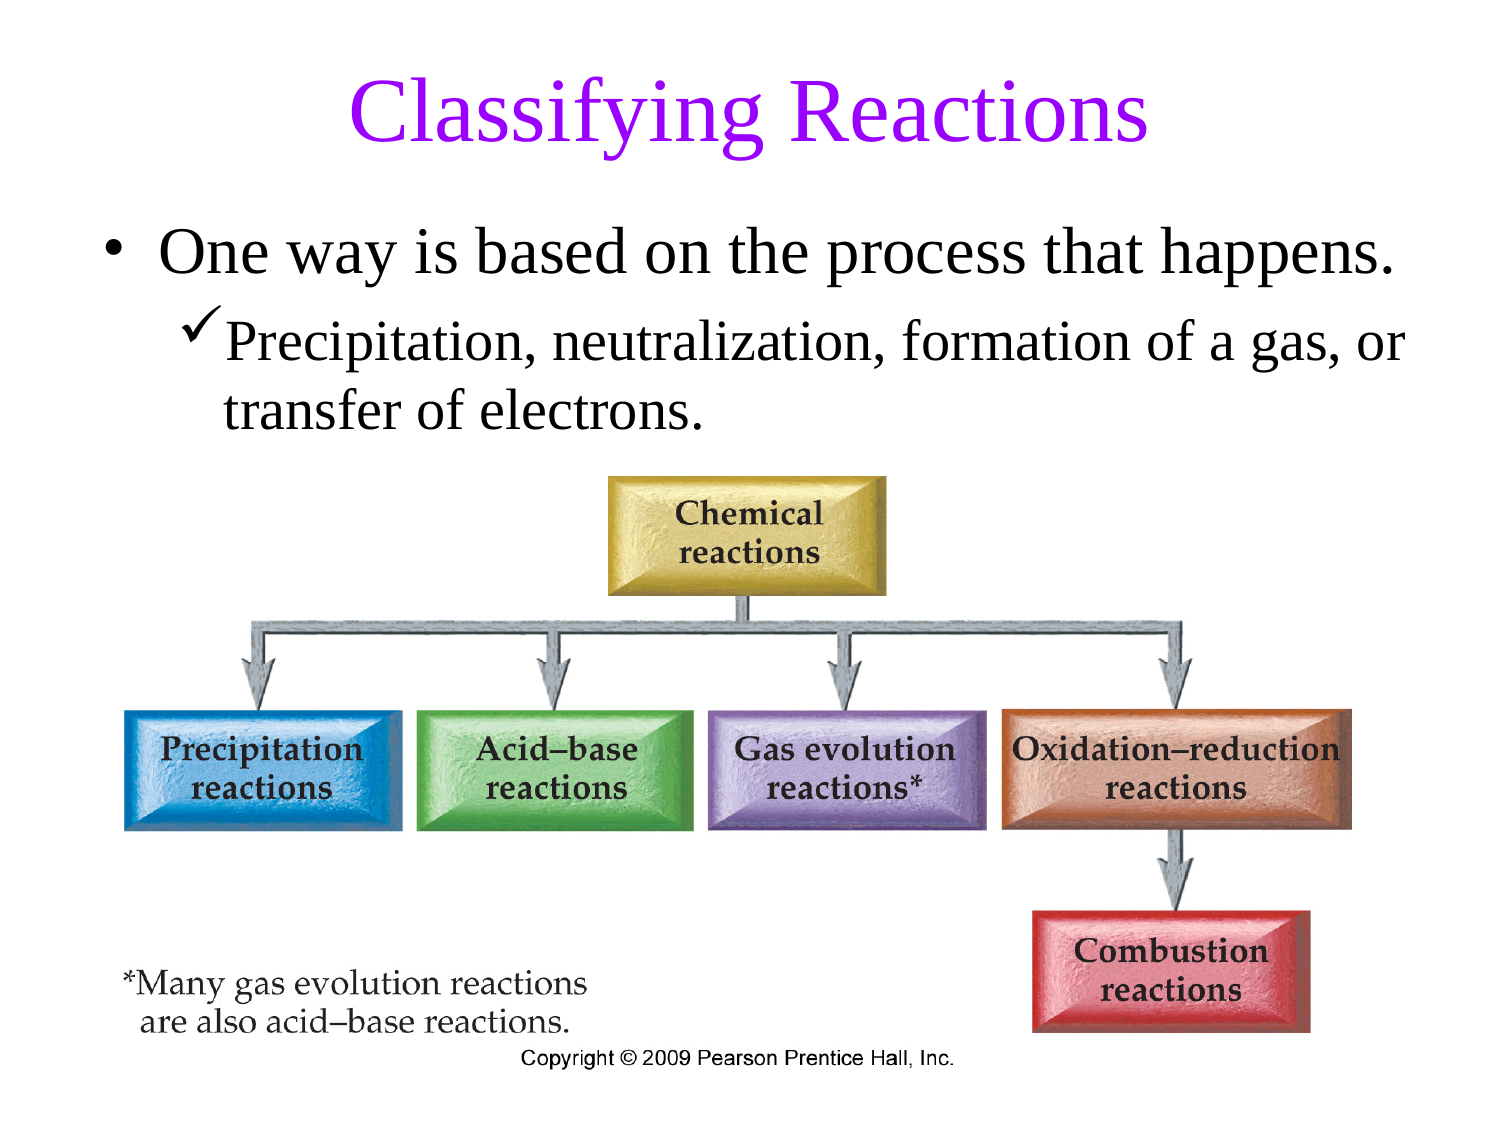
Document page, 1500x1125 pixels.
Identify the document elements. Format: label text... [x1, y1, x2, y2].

text_box Classifying Reactions [112, 11, 1388, 199]
picture [115, 467, 1360, 1078]
text_box One way is based on the process that happens. Precipitation, neutralization, formation of a gas, or transfer of electrons. [87, 199, 1425, 500]
